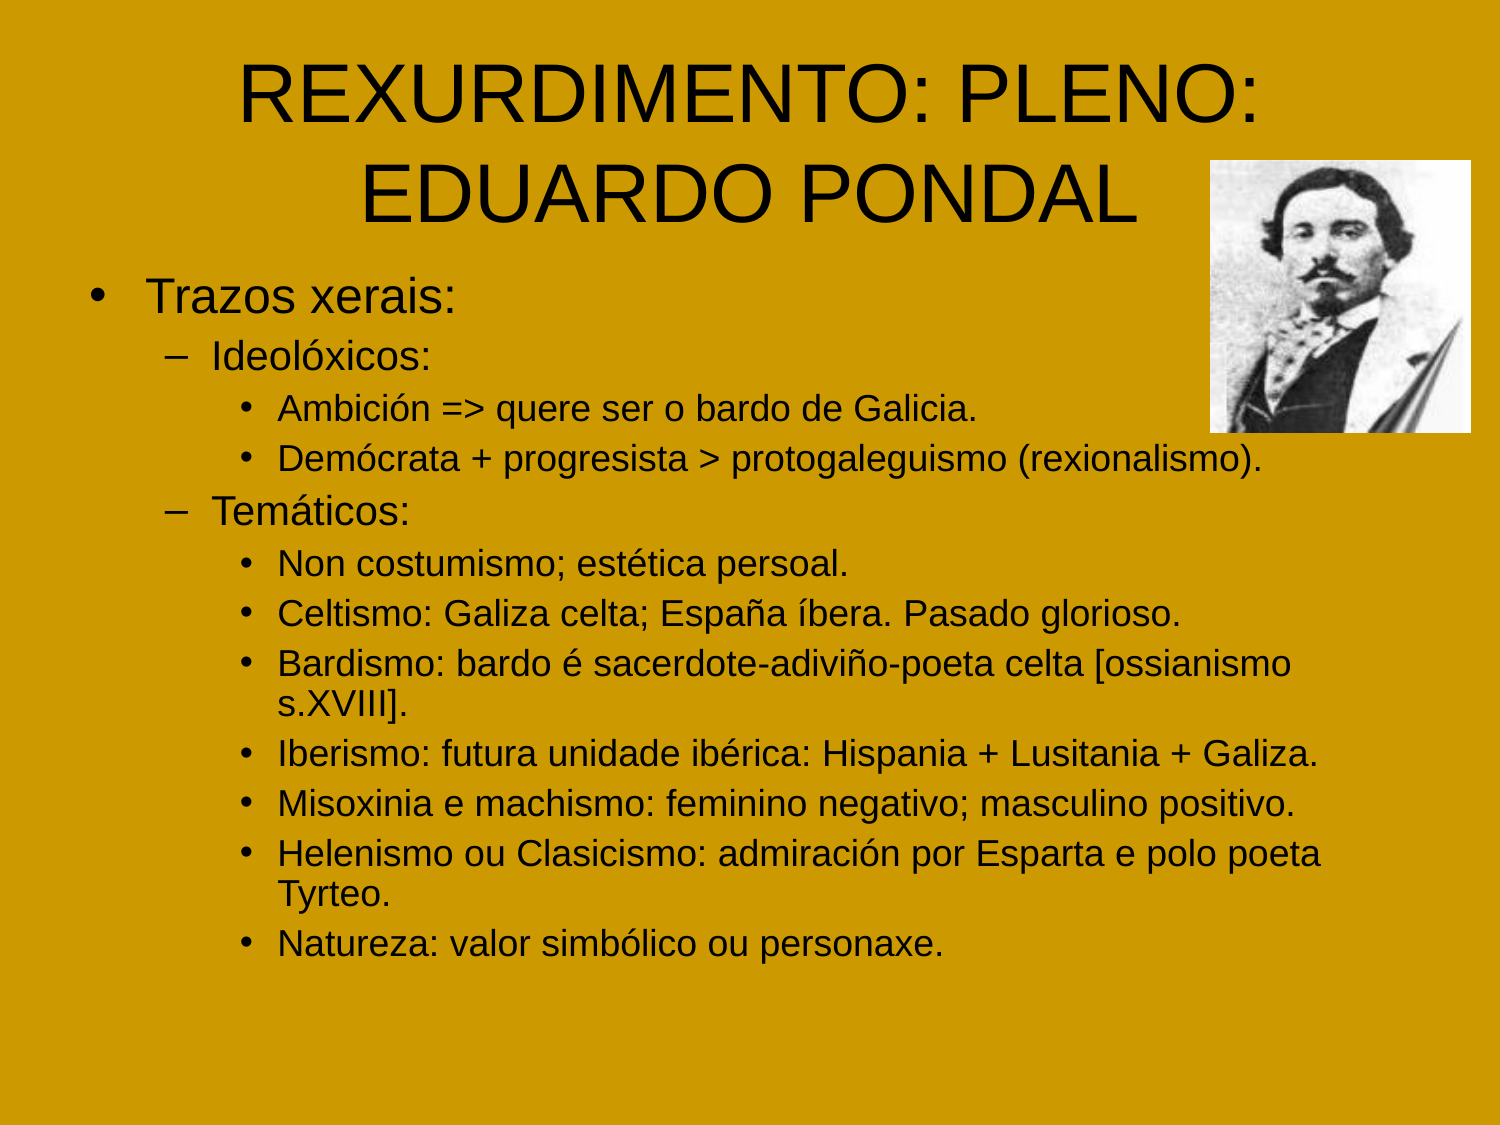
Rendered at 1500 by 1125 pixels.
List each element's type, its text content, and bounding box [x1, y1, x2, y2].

picture [1210, 160, 1471, 433]
list Trazos xerais: Ideolóxicos: Ambición => quere ser o bardo de Galicia. Demócrata + progresista > protogaleguismo (rexionalismo). Temáticos: Non costumismo; estética persoal. Celtismo: Galiza celta; España íbera. Pasado glorioso. Bardismo: bardo é sacerdote-adiviño-poeta celta [ossianismo s.XVIII]. Iberismo: futura unidade ibérica: Hispania + Lusitania + Galiza. Misoxinia e machismo: feminino negativo; masculino positivo. Helenismo ou Clasicismo: admiración por Esparta e polo poeta Tyrteo. Natureza: valor simbólico ou personaxe. [74, 262, 1426, 1006]
title REXURDIMENTO: PLENO: EDUARDO PONDAL [74, 30, 1426, 247]
